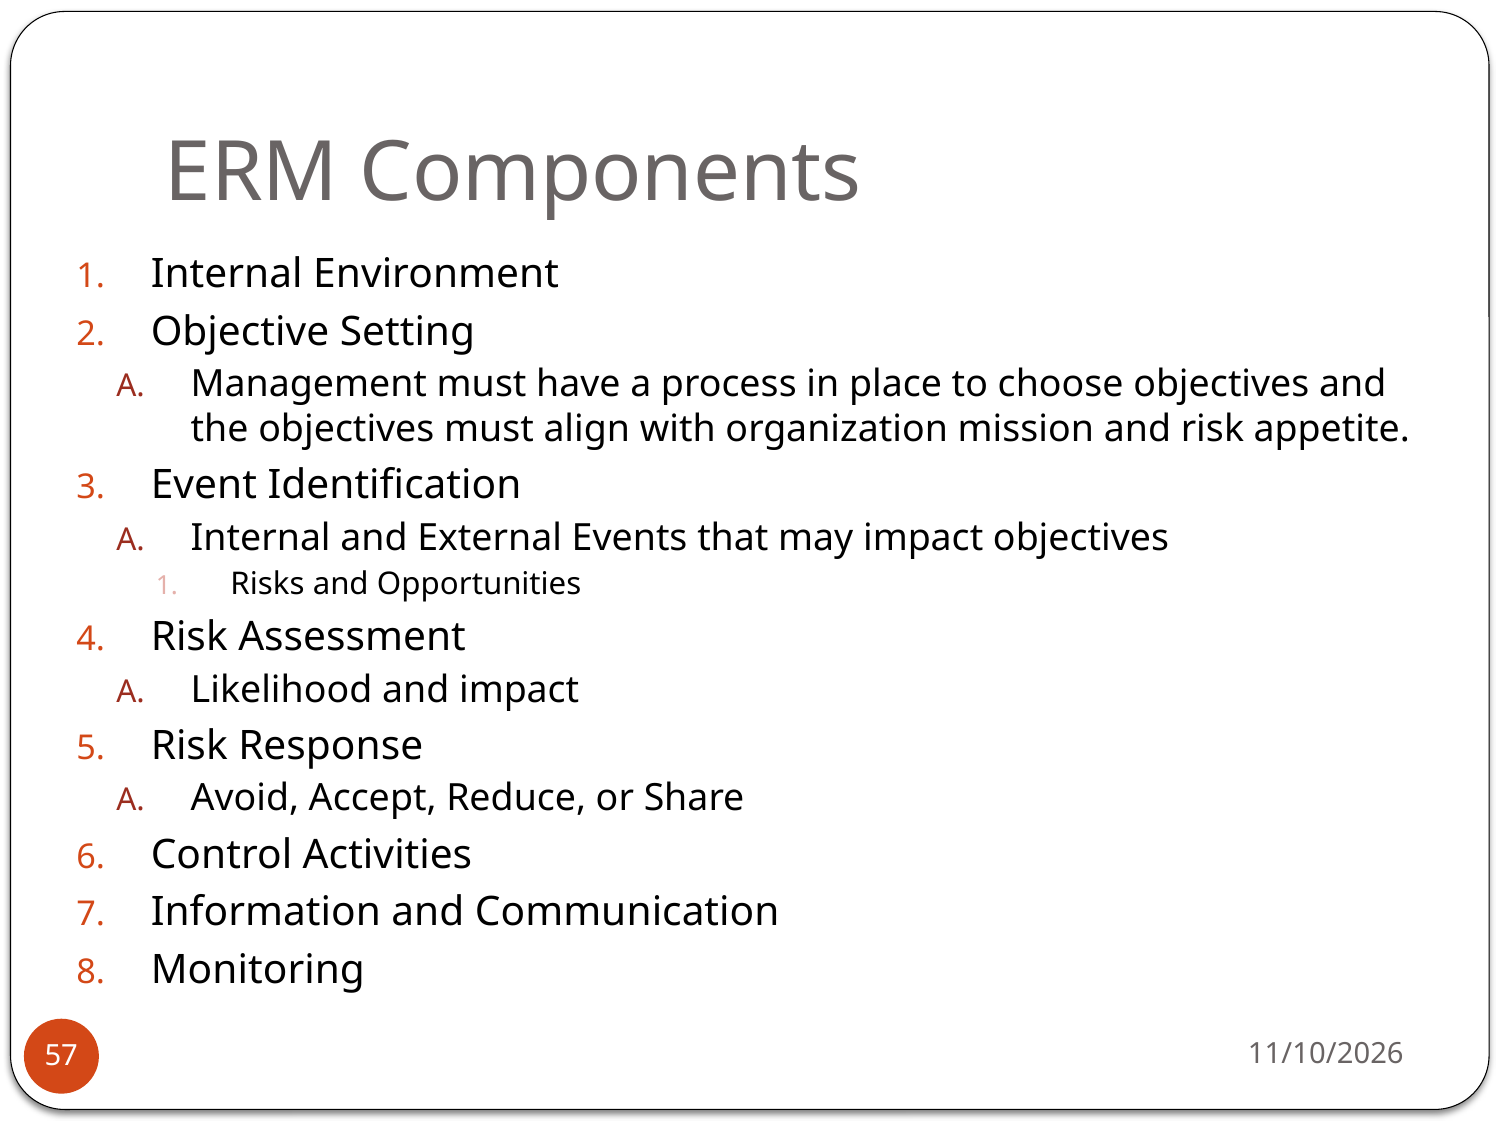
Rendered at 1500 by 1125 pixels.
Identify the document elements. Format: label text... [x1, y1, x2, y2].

slide_number 57 [23, 1018, 99, 1094]
title ERM Components [150, 45, 1425, 233]
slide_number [1012, 1018, 1419, 1094]
list Internal Environment Objective Setting Management must have a process in place to choose objectives and the objectives must align with organization mission and risk appetite. Event Identification Internal and External Events that may impact objectives Risks and Opportunities Risk Assessment Likelihood and impact Risk Response Avoid, Accept, Reduce, or Share Control Activities Information and Communication Monitoring [61, 239, 1457, 1018]
